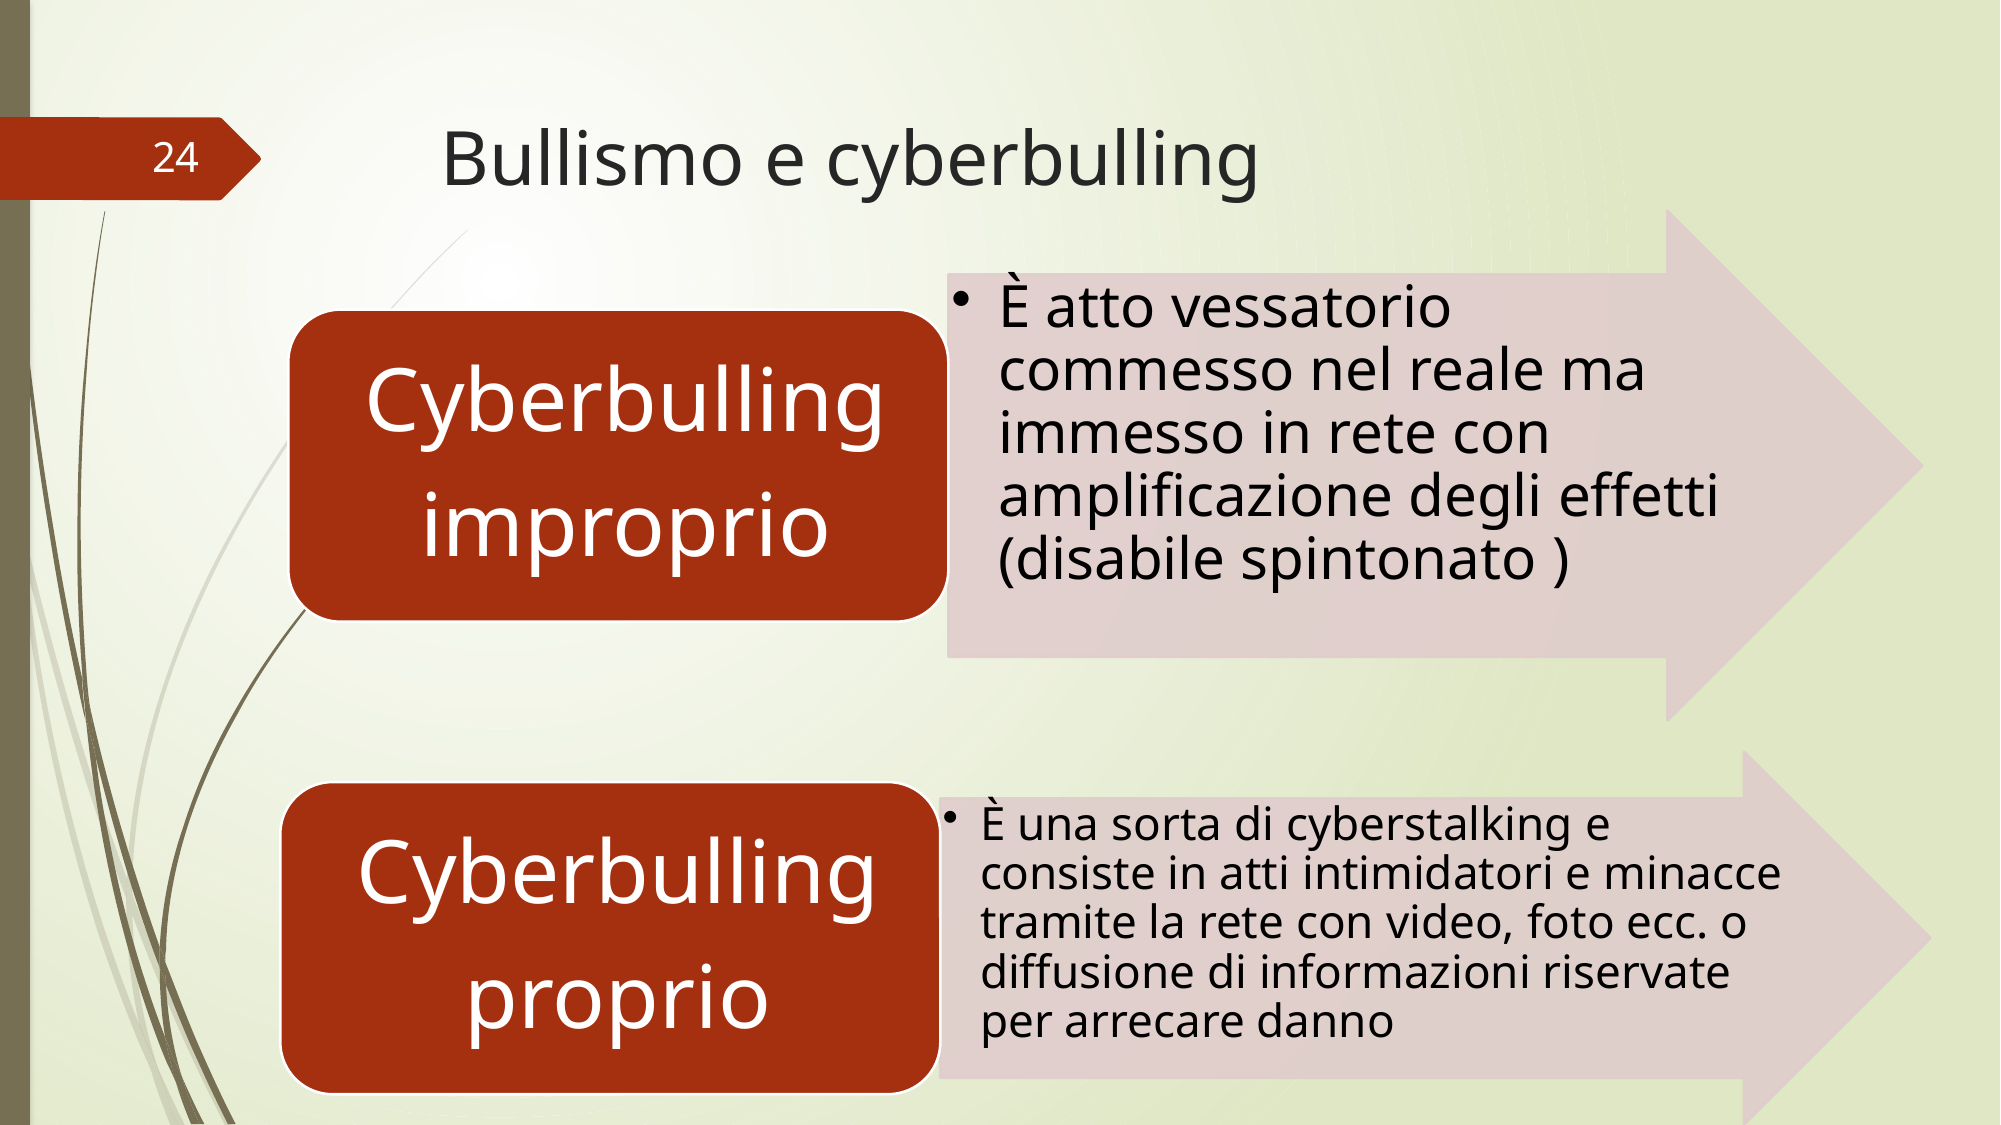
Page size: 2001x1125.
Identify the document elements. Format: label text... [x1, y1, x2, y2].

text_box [279, 210, 1932, 1125]
title Bullismo e cyberbulling [425, 102, 1888, 210]
slide_number 24 [87, 129, 216, 190]
